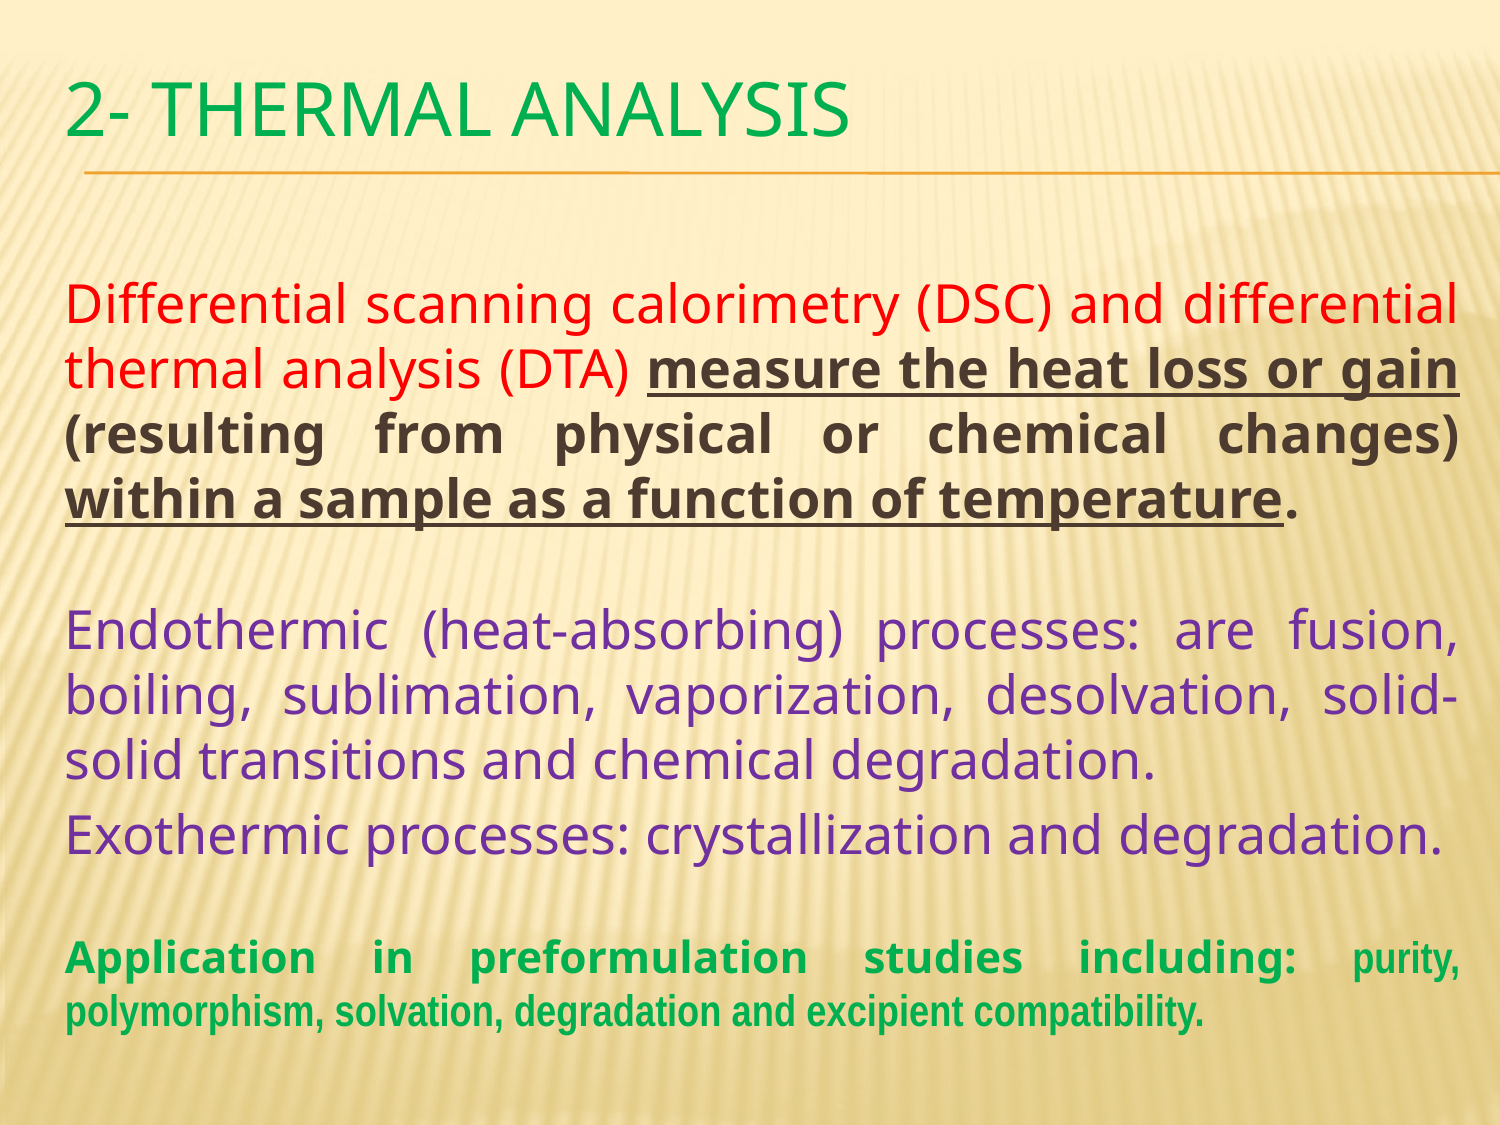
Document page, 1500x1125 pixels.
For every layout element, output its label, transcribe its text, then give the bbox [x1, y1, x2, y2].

title 2- Thermal analysis [50, 37, 1475, 175]
list Differential scanning calorimetry (DSC) and differential thermal analysis (DTA) measure the heat loss or gain (resulting from physical or chemical changes) within a sample as a function of temperature. Endothermic (heat-absorbing) processes: are fusion, boiling, sublimation, vaporization, desolvation, solid-solid transitions and chemical degradation. Exothermic processes: crystallization and degradation. Application in preformulation studies including: purity, polymorphism, solvation, degradation and excipient compatibility. [50, 262, 1475, 1063]
